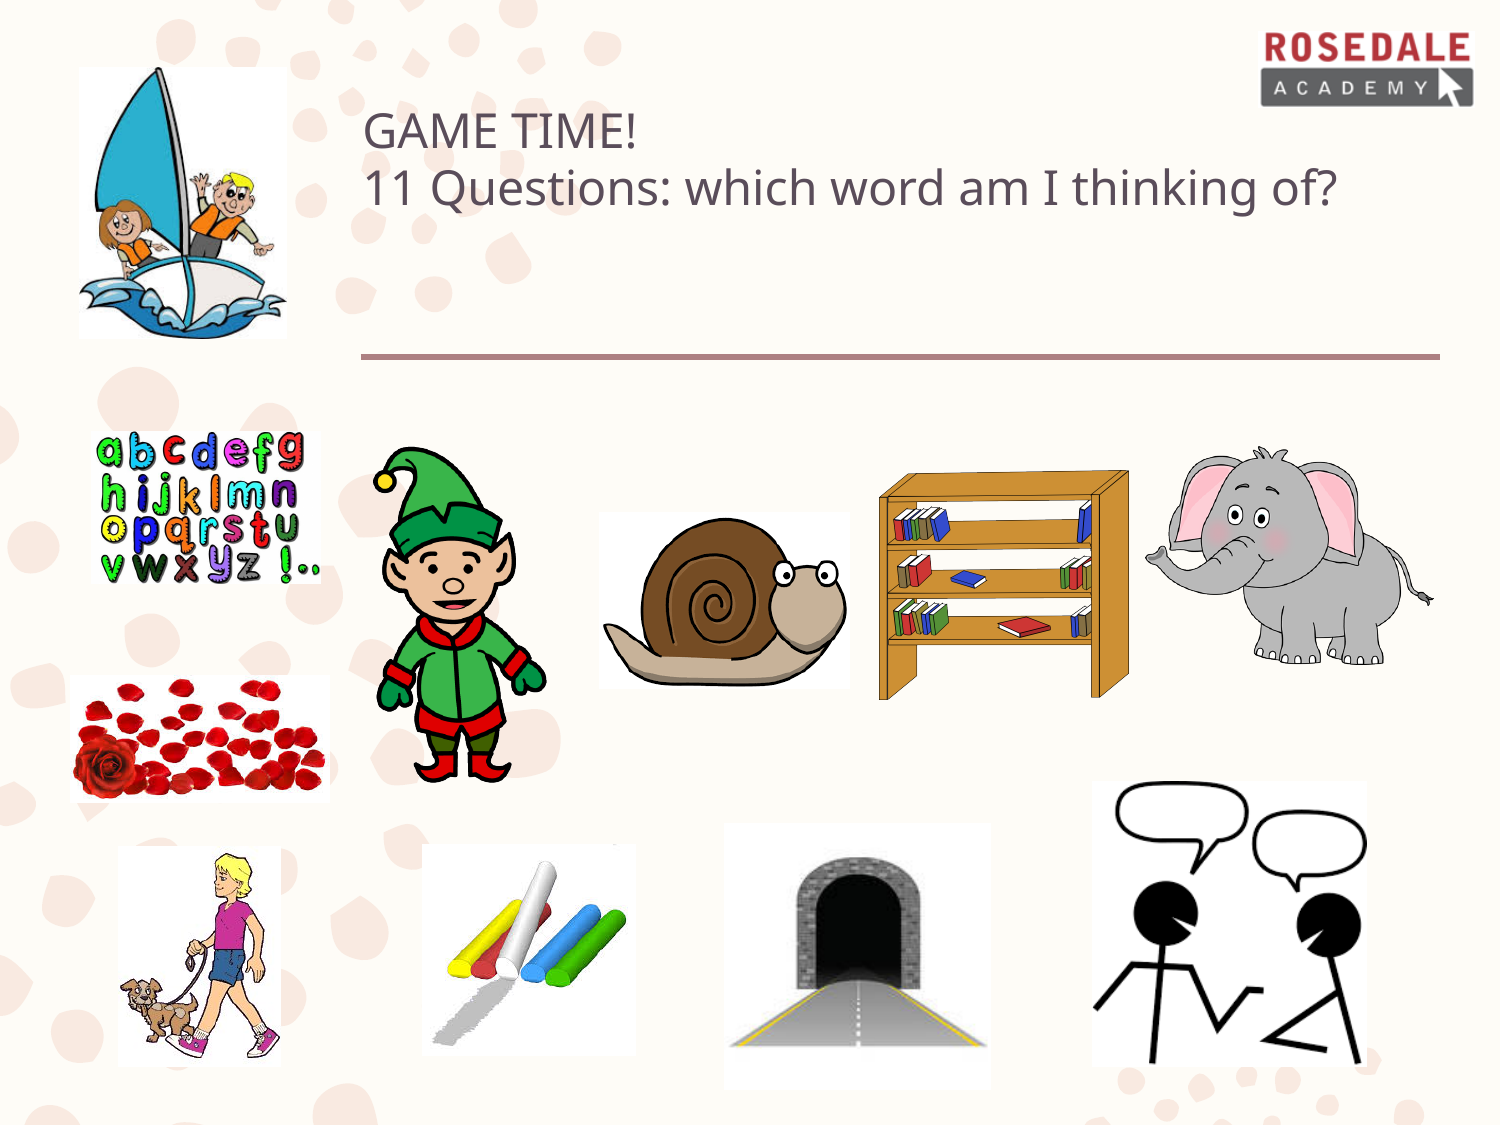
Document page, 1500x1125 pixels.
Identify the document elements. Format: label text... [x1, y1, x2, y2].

picture [422, 843, 636, 1057]
picture [1091, 781, 1367, 1067]
picture [91, 431, 321, 584]
picture [599, 512, 850, 689]
picture [724, 823, 991, 1090]
picture [118, 846, 281, 1067]
picture [1258, 31, 1475, 109]
picture [878, 469, 1129, 700]
picture [1144, 446, 1434, 665]
picture [78, 67, 287, 340]
picture [69, 675, 330, 803]
title GAME TIME! 11 Questions: which word am I thinking of? [347, 94, 1475, 226]
picture [372, 446, 547, 783]
